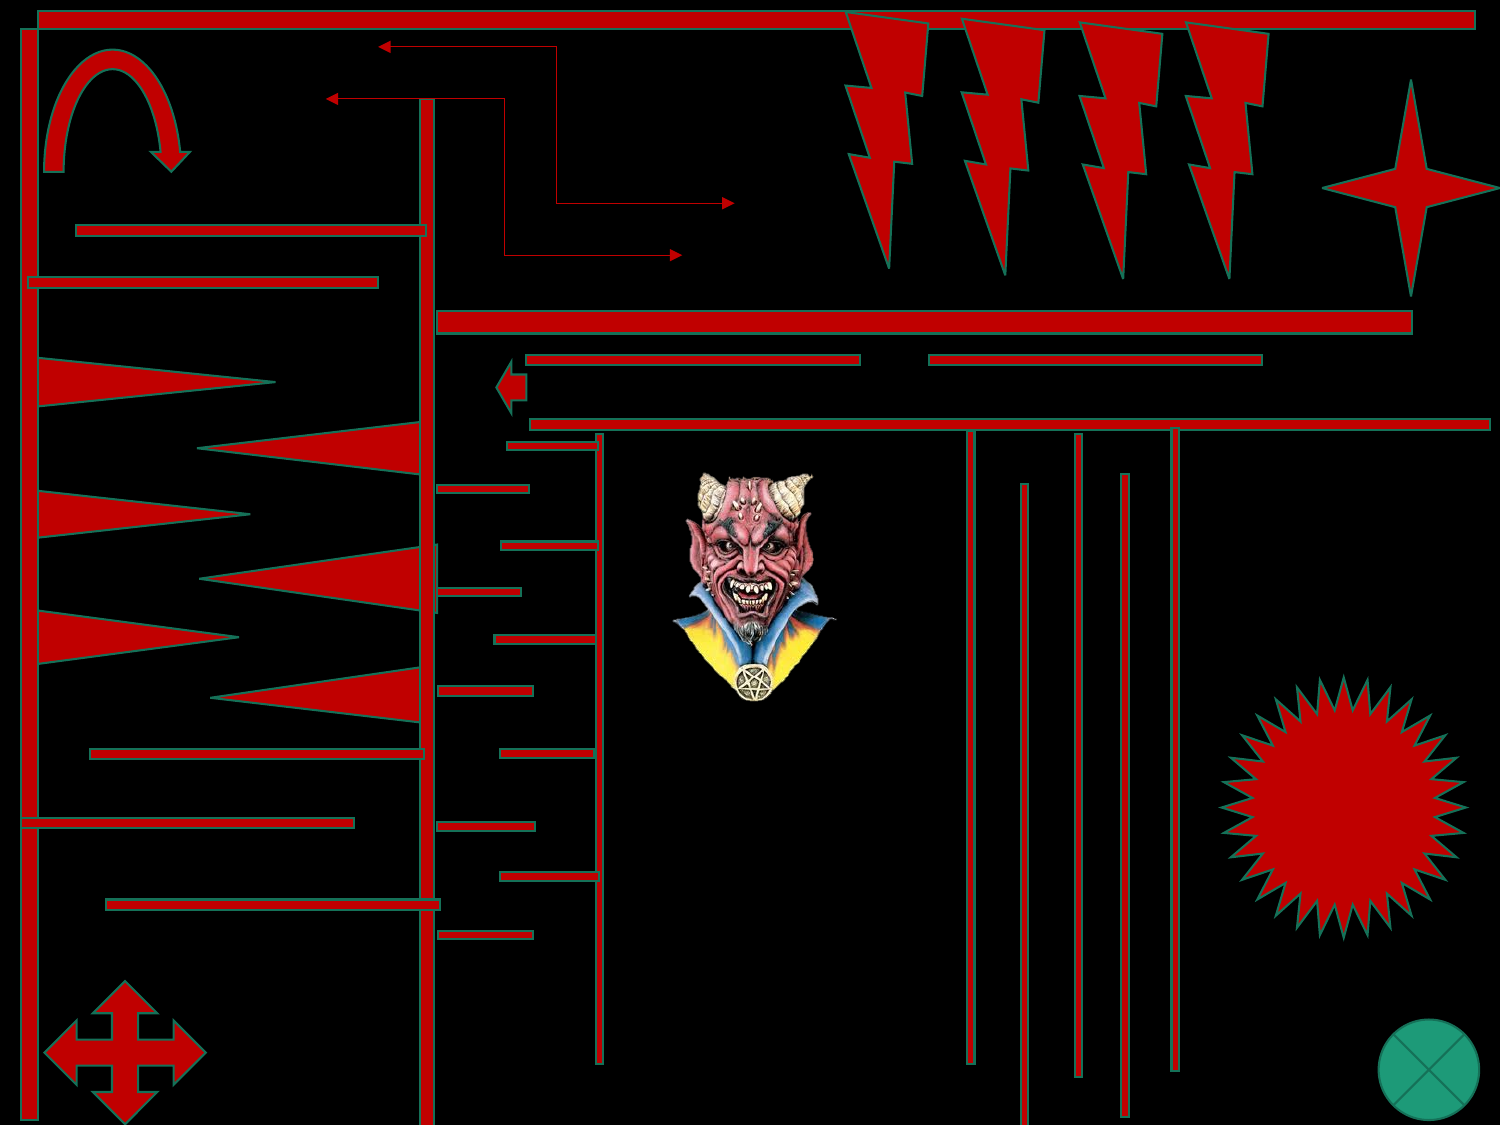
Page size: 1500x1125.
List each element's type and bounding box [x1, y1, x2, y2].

text_box [506, 441, 599, 451]
text_box [378, 46, 735, 204]
text_box [419, 911, 435, 1125]
text_box [20, 829, 39, 1121]
text_box [1074, 433, 1083, 1078]
text_box [1120, 473, 1130, 1118]
text_box [437, 685, 534, 697]
text_box [529, 418, 1491, 431]
text_box [1184, 21, 1270, 280]
text_box [325, 98, 683, 256]
text_box [42, 979, 208, 1125]
text_box [437, 930, 534, 940]
text_box [436, 484, 530, 494]
text_box [495, 357, 528, 418]
text_box [199, 546, 419, 612]
text_box [20, 28, 39, 817]
text_box [75, 224, 325, 237]
text_box [595, 433, 604, 1065]
text_box [847, 10, 1476, 30]
text_box [1321, 79, 1500, 297]
text_box [39, 356, 276, 408]
text_box [435, 543, 439, 615]
text_box [928, 354, 1263, 366]
text_box [525, 354, 861, 366]
text_box [27, 276, 379, 289]
text_box [1020, 483, 1029, 1125]
text_box [436, 310, 1413, 335]
text_box [20, 817, 355, 829]
text_box [500, 540, 599, 551]
text_box [39, 489, 251, 539]
text_box [1170, 427, 1180, 1072]
text_box [196, 421, 419, 476]
text_box [844, 10, 930, 269]
text_box [210, 666, 419, 724]
text_box [43, 48, 193, 174]
text_box [39, 609, 240, 665]
text_box [37, 10, 850, 30]
text_box [436, 821, 536, 832]
text_box [960, 17, 1046, 276]
text_box [1218, 673, 1470, 942]
text_box [89, 748, 425, 760]
text_box [493, 634, 597, 645]
text_box [419, 256, 435, 898]
text_box [436, 587, 522, 597]
text_box [499, 871, 600, 882]
text_box [105, 898, 441, 911]
text_box [966, 430, 976, 1065]
text_box [1377, 1018, 1481, 1122]
picture [664, 465, 838, 713]
text_box [499, 748, 596, 759]
text_box [1078, 21, 1164, 280]
